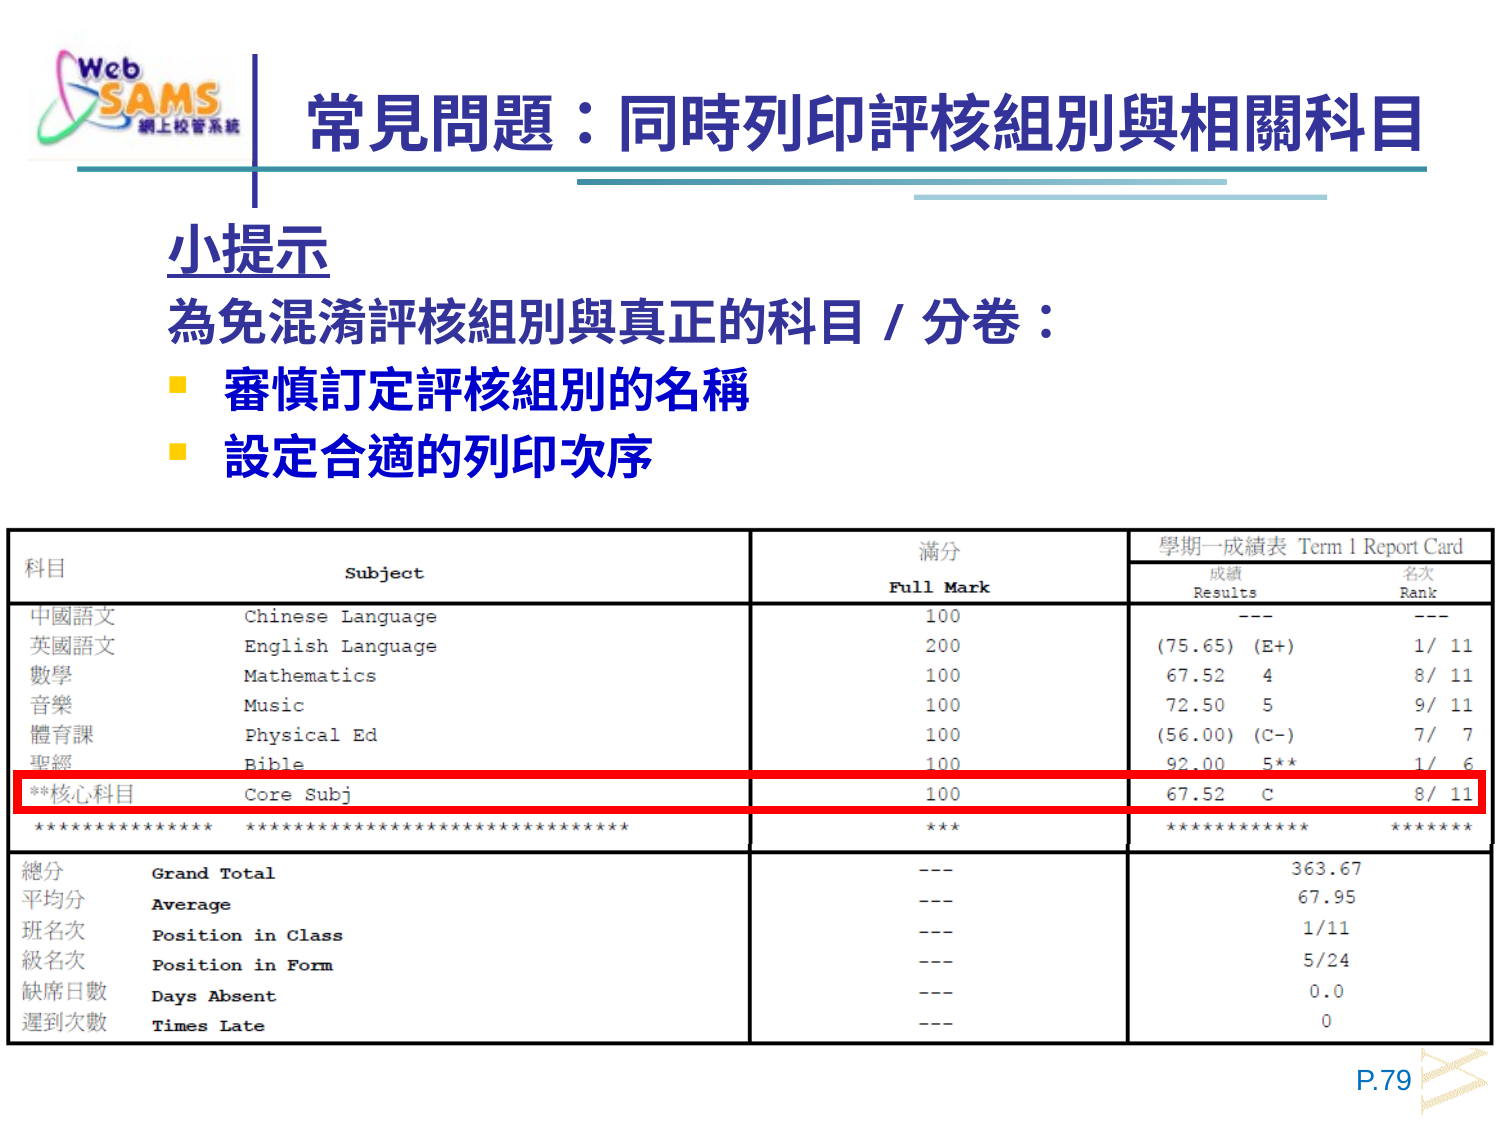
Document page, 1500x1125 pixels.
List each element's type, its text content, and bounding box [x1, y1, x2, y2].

text_box 小提示 為免混淆評核組別與真正的科目/分卷： 審慎訂定評核組別的名稱 設定合適的列印次序 [152, 208, 1388, 522]
title 常見問題：同時列印評核組別與相關科目 [289, 41, 1465, 167]
slide_number P.79 [1114, 1056, 1428, 1105]
picture [27, 29, 253, 161]
picture [1393, 1049, 1500, 1117]
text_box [0, 523, 1500, 1049]
